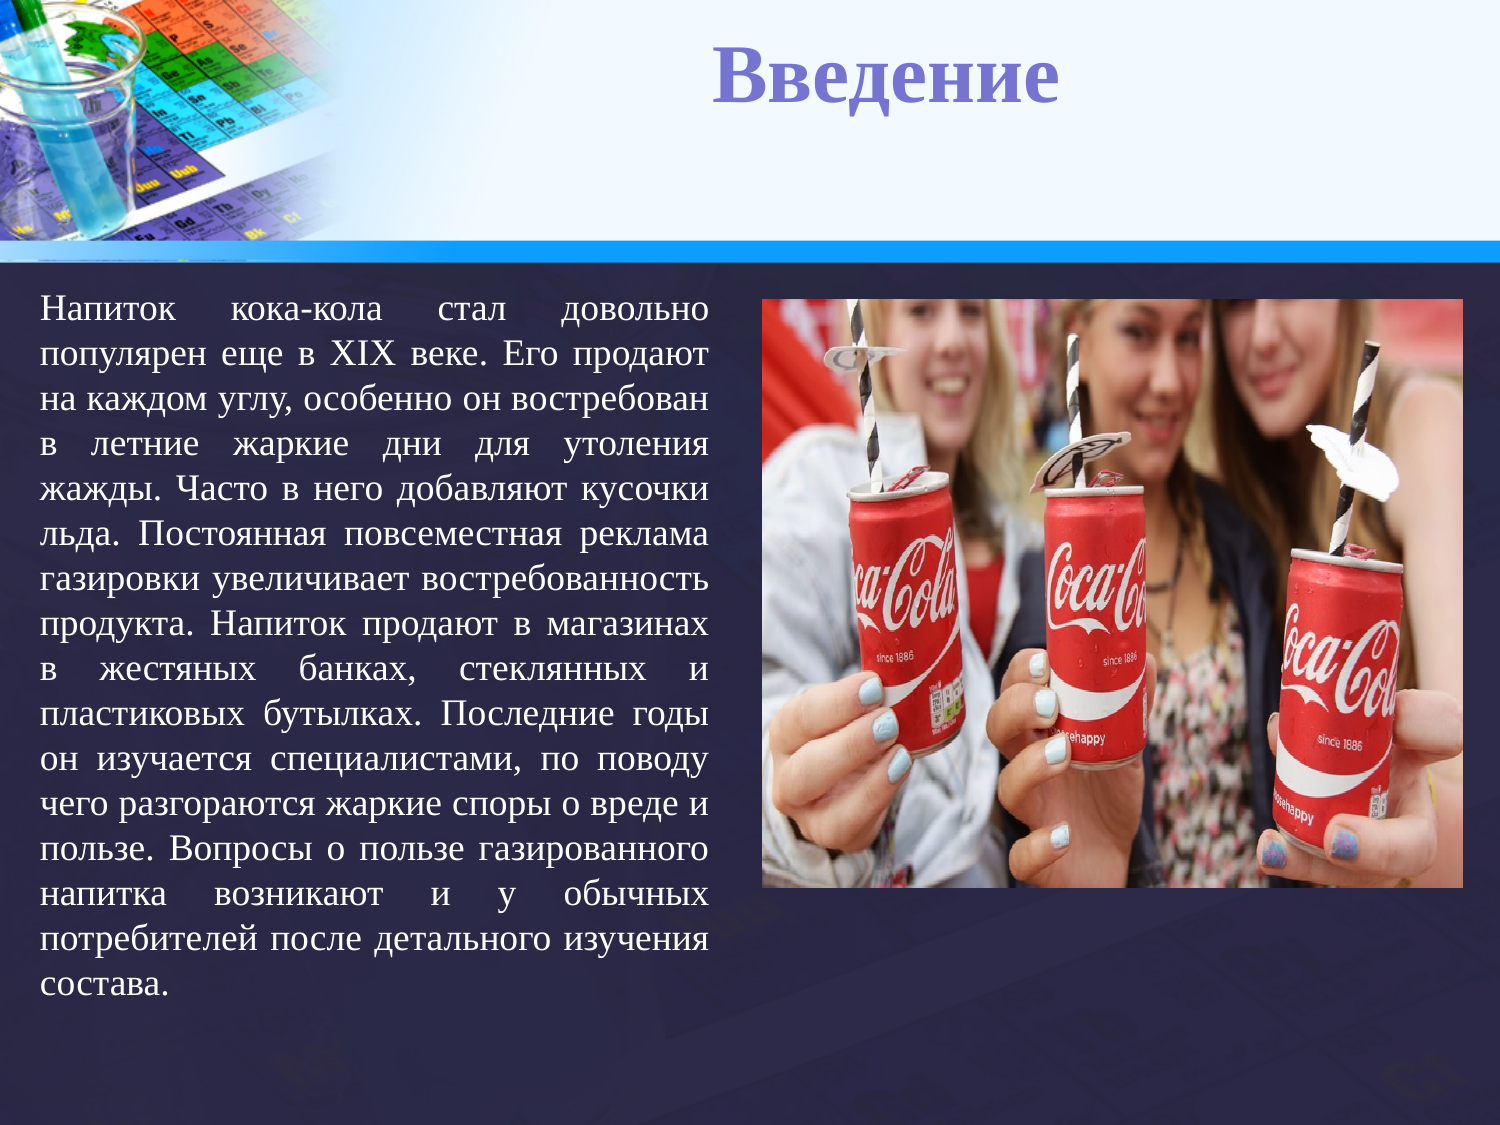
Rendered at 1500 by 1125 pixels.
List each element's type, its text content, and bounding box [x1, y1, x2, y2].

title Введение [317, 24, 1456, 213]
picture [0, 0, 1500, 1125]
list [762, 299, 1463, 888]
list Напиток кока-кола стал довольно популярен еще в XIX веке. Его продают на каждом углу, особенно он востребован в летние жаркие дни для утоления жажды. Часто в него добавляют кусочки льда. Постоянная повсеместная реклама газировки увеличивает востребованность продукта. Напиток продают в магазинах в жестяных банках, стеклянных и пластиковых бутылках. Последние годы он изучается специалистами, по поводу чего разгораются жаркие споры о вреде и пользе. Вопросы о пользе газированного напитка возникают и у обычных потребителей после детального изучения состава. [24, 274, 726, 1088]
